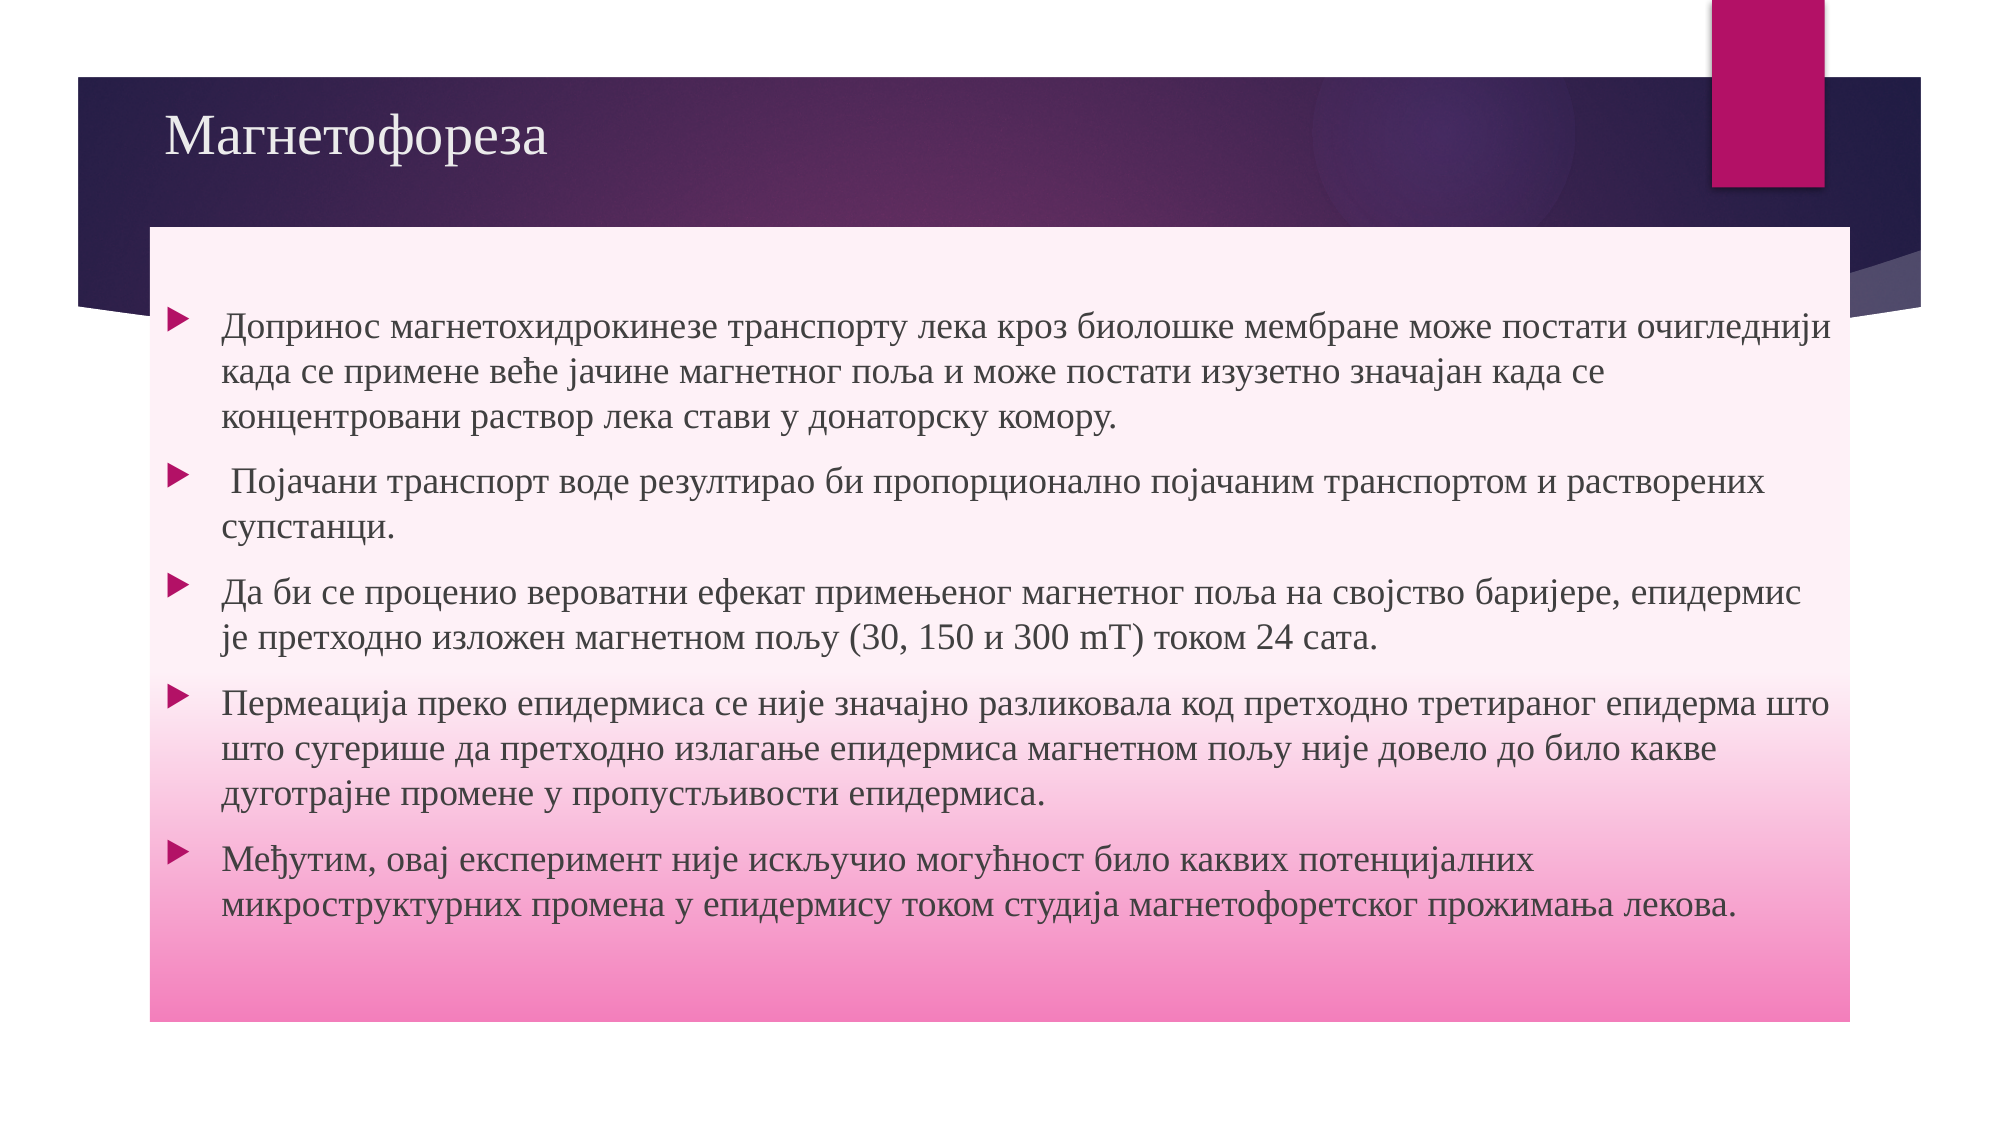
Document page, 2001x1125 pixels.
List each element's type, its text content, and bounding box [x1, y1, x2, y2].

list Допринос магнетохидрокинезе транспорту лека кроз биолошке мембране може постати очигледнији када се примене веће јачине магнетног поља и може постати изузетно значајан када се концентровани раствор лека стави у донаторску комору. Појачани транспорт воде резултирао би пропорционално појачаним транспортом и растворених супстанци. Да би се проценио вероватни ефекат примењеног магнетног поља на својство баријере, епидермис је претходно изложен магнетном пољу (30, 150 и 300 mT) током 24 сата. Пермеација преко епидермиса се није значајно разликовала код претходно третираног епидерма што што сугерише да претходно излагање епидермиса магнетном пољу није довело до било какве дуготрајне промене у пропустљивости епидермиса. Међутим, овај експеримент није искључио могућност било каквих потенцијалних микроструктурних промена у епидермису током студија магнетофоретског прожимања лекова. [149, 227, 1850, 1022]
title Магнетофореза [149, 0, 1851, 262]
